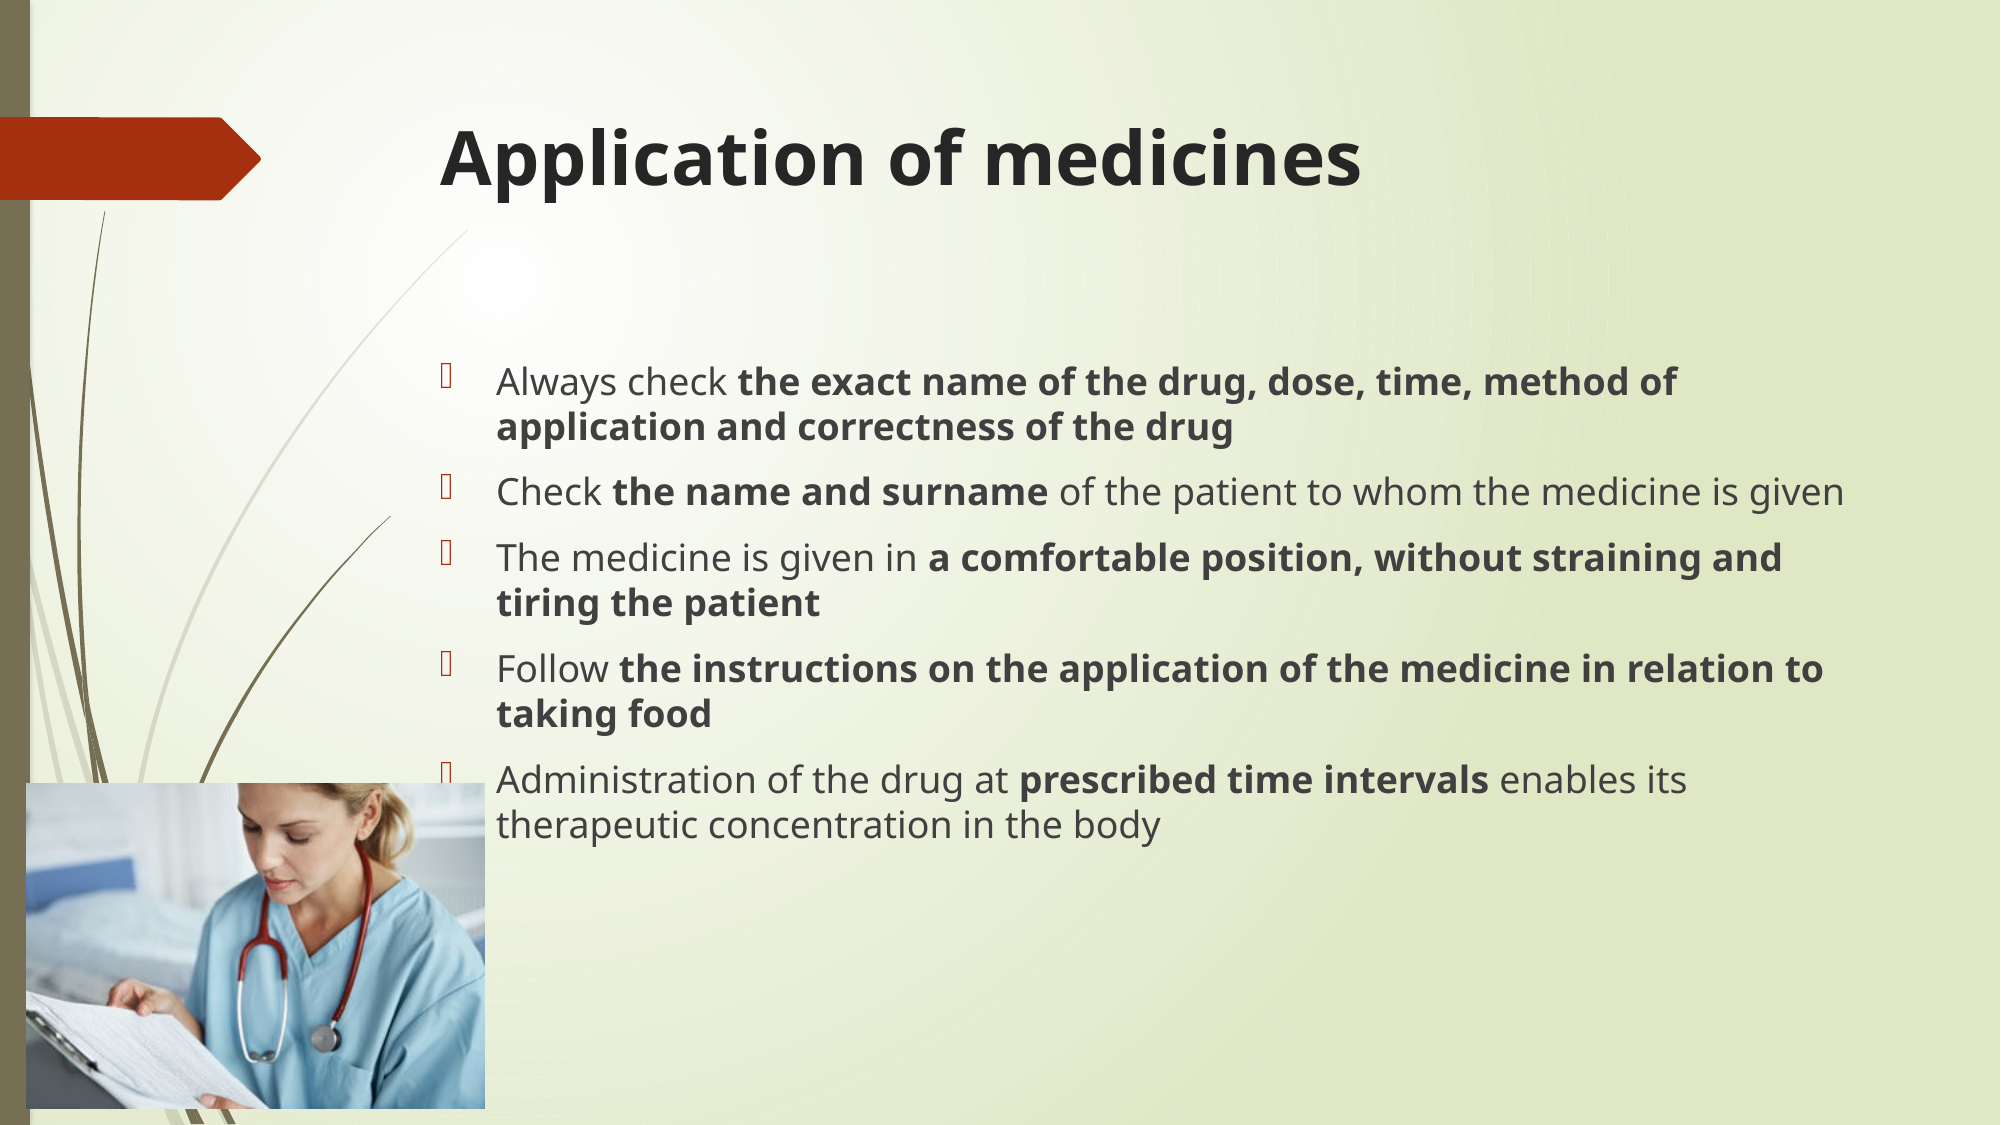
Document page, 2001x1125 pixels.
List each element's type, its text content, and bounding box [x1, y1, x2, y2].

title Application of medicines [425, 102, 1888, 313]
list Always check the exact name of the drug, dose, time, method of application and correctness of the drug Check the name and surname of the patient to whom the medicine is given The medicine is given in a comfortable position, without straining and tiring the patient Follow the instructions on the application of the medicine in relation to taking food Administration of the drug at prescribed time intervals enables its therapeutic concentration in the body [424, 350, 1888, 970]
picture [26, 783, 485, 1110]
